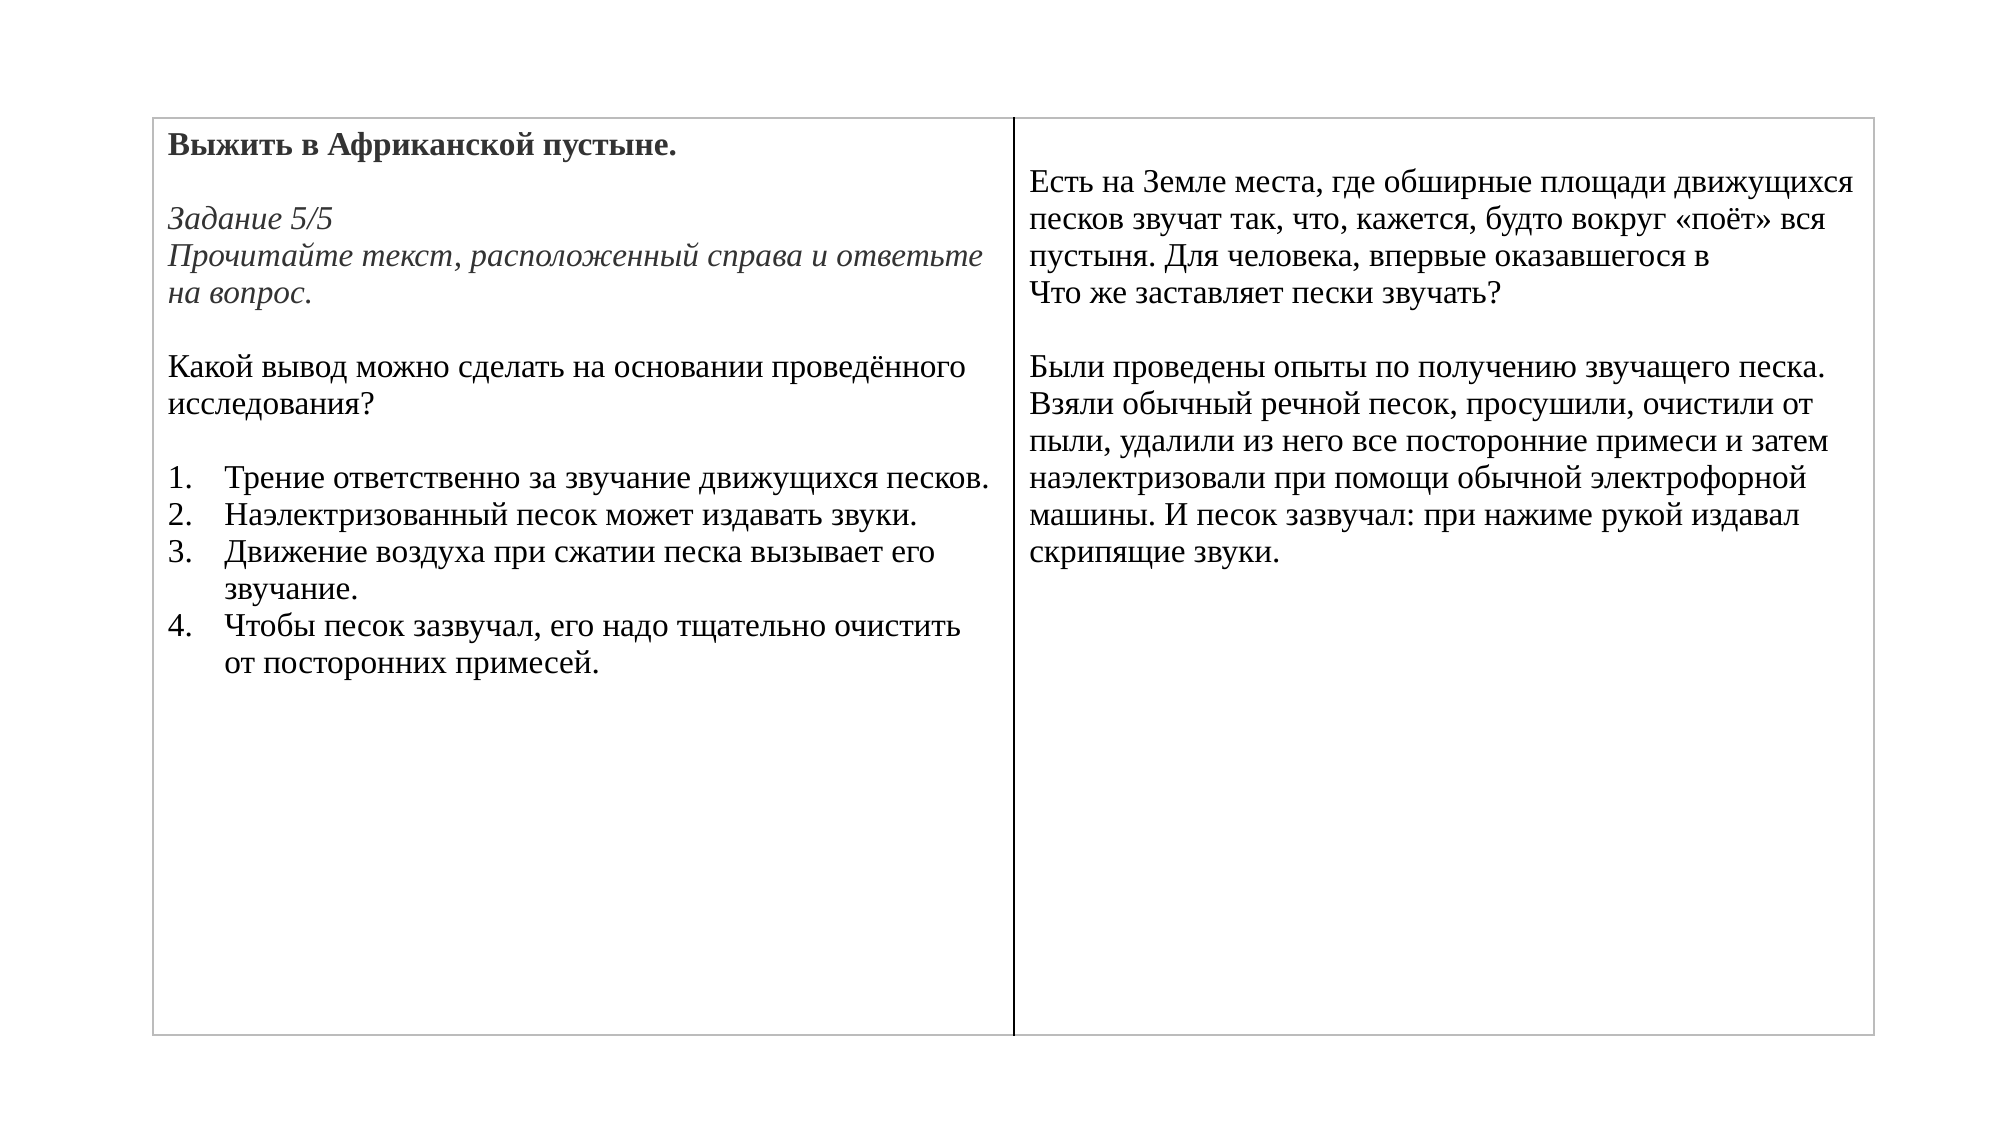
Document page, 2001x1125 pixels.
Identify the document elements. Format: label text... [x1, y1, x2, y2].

table_header Есть на Земле места, где обширные площади движущихся песков звучат так, что, кажется, будто вокруг «поёт» вся пустыня. Для человека, впервые оказавшегося в Что же заставляет пески звучать? Были проведены опыты по получению звучащего песка. Взяли обычный речной песок, просушили, очистили от пыли, удалили из него все посторонние примеси и затем наэлектризовали при помощи обычной электрофорной машины. И песок зазвучал: при нажиме рукой издавал скрипящие звуки. [1015, 119, 1873, 1034]
table_header Выжить в Африканской пустыне. Задание 5/5 Прочитайте текст, расположенный справа и ответьте на вопрос. Какой вывод можно сделать на основании проведённого исследования? Трение ответственно за звучание движущихся песков. Наэлектризованный песок может издавать звуки. Движение воздуха при сжатии песка вызывает его звучание. Чтобы песок зазвучал, его надо тщательно очистить от посторонних примесей. [154, 119, 1013, 1034]
